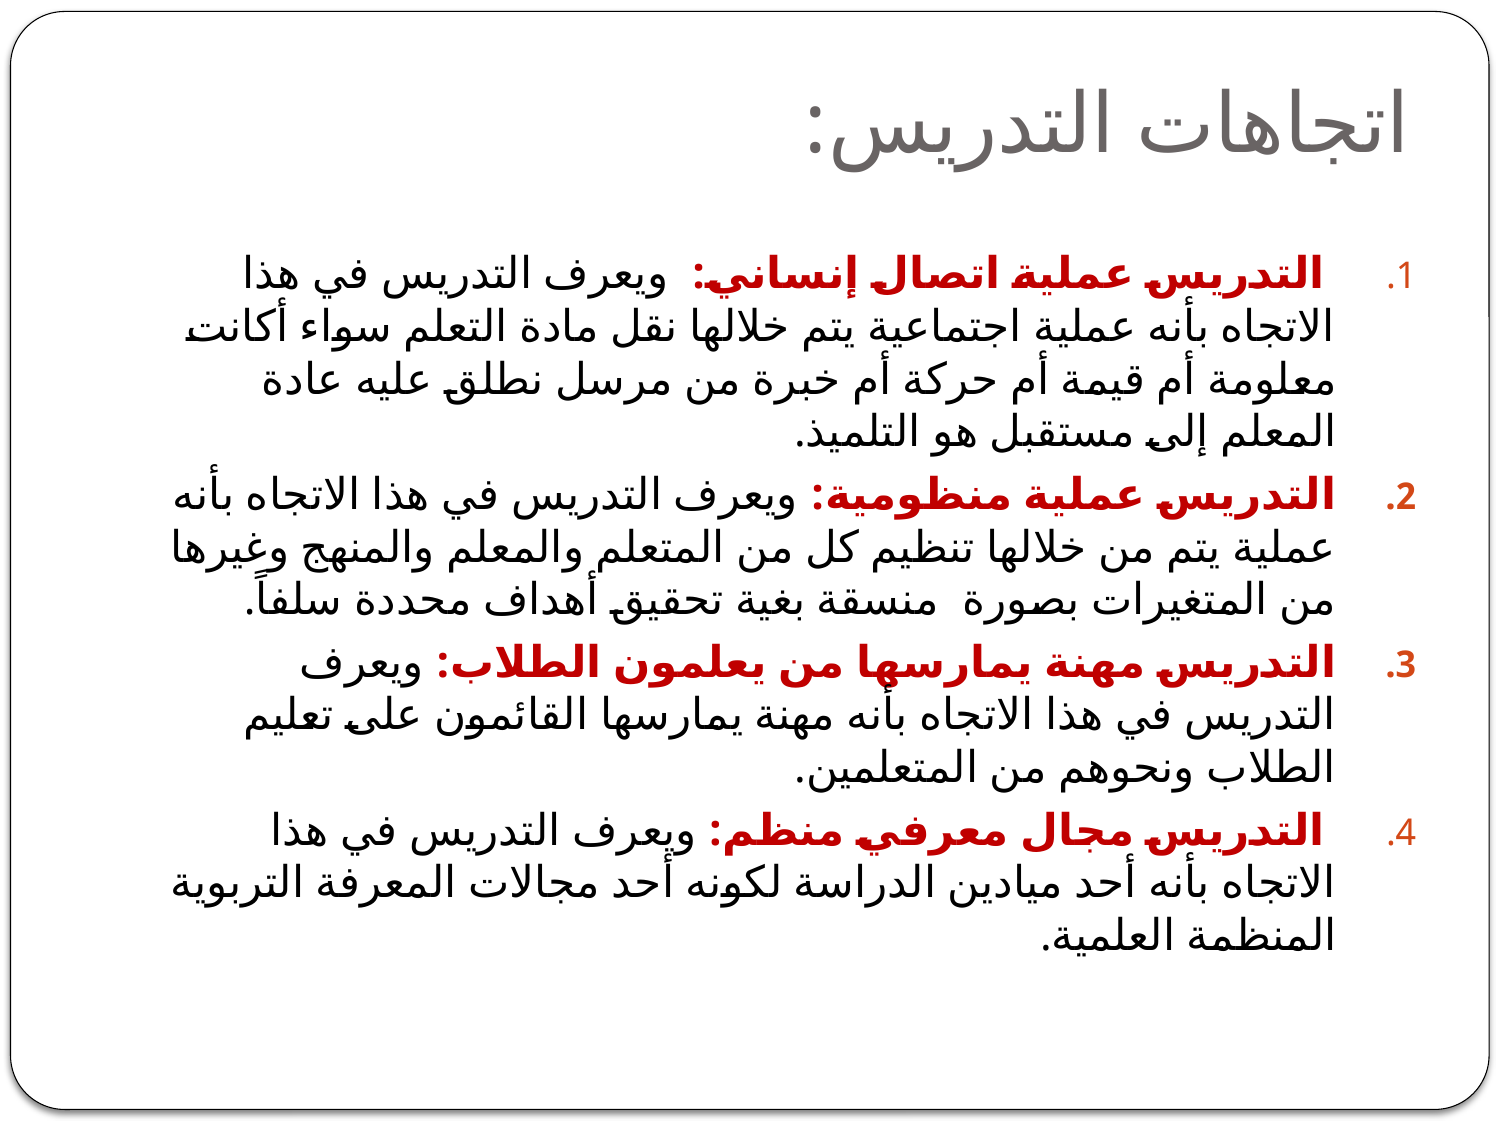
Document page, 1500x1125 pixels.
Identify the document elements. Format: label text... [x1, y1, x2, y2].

title اتجاهات التدريس: [150, 45, 1425, 185]
list التدريس عملية اتصال إنساني: ويعرف التدريس في هذا الاتجاه بأنه عملية اجتماعية يتم خلالها نقل مادة التعلم سواء أكانت معلومة أم قيمة أم حركة أم خبرة من مرسل نطلق عليه عادة المعلم إلى مستقبل هو التلميذ. التدريس عملية منظومية: ويعرف التدريس في هذا الاتجاه بأنه عملية يتم من خلالها تنظيم كل من المتعلم والمعلم والمنهج وغيرها من المتغيرات بصورة منسقة بغية تحقيق أهداف محددة سلفاً. التدريس مهنة يمارسها من يعلمون الطلاب: ويعرف التدريس في هذا الاتجاه بأنه مهنة يمارسها القائمون على تعليم الطلاب ونحوهم من المتعلمين. التدريس مجال معرفي منظم: ويعرف التدريس في هذا الاتجاه بأنه أحد ميادين الدراسة لكونه أحد مجالات المعرفة التربوية المنظمة العلمية. [150, 237, 1425, 988]
